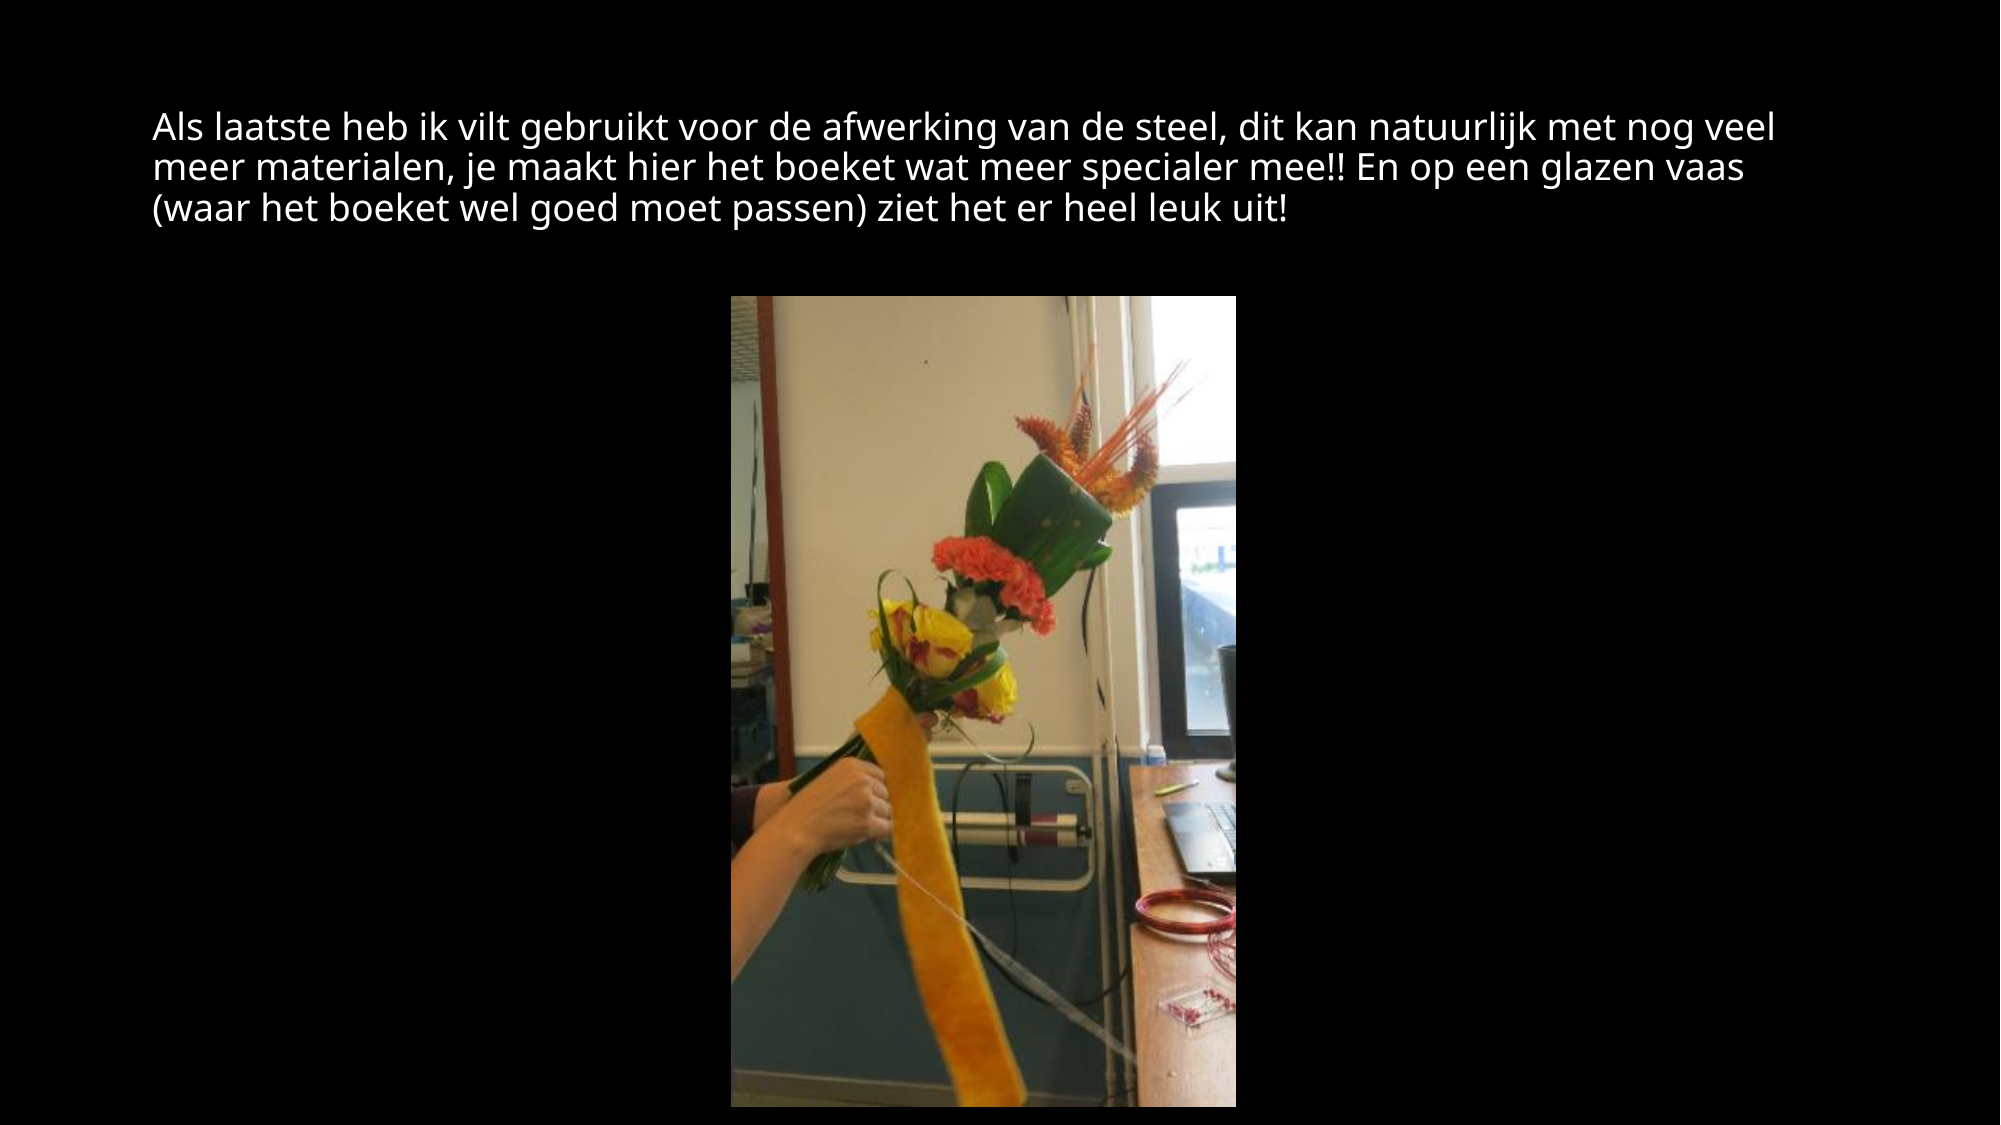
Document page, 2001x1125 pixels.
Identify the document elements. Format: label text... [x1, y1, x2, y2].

title Als laatste heb ik vilt gebruikt voor de afwerking van de steel, dit kan natuurlijk met nog veel meer materialen, je maakt hier het boeket wat meer specialer mee!! En op een glazen vaas (waar het boeket wel goed moet passen) ziet het er heel leuk uit! [137, 59, 1863, 278]
picture [731, 296, 1236, 1107]
